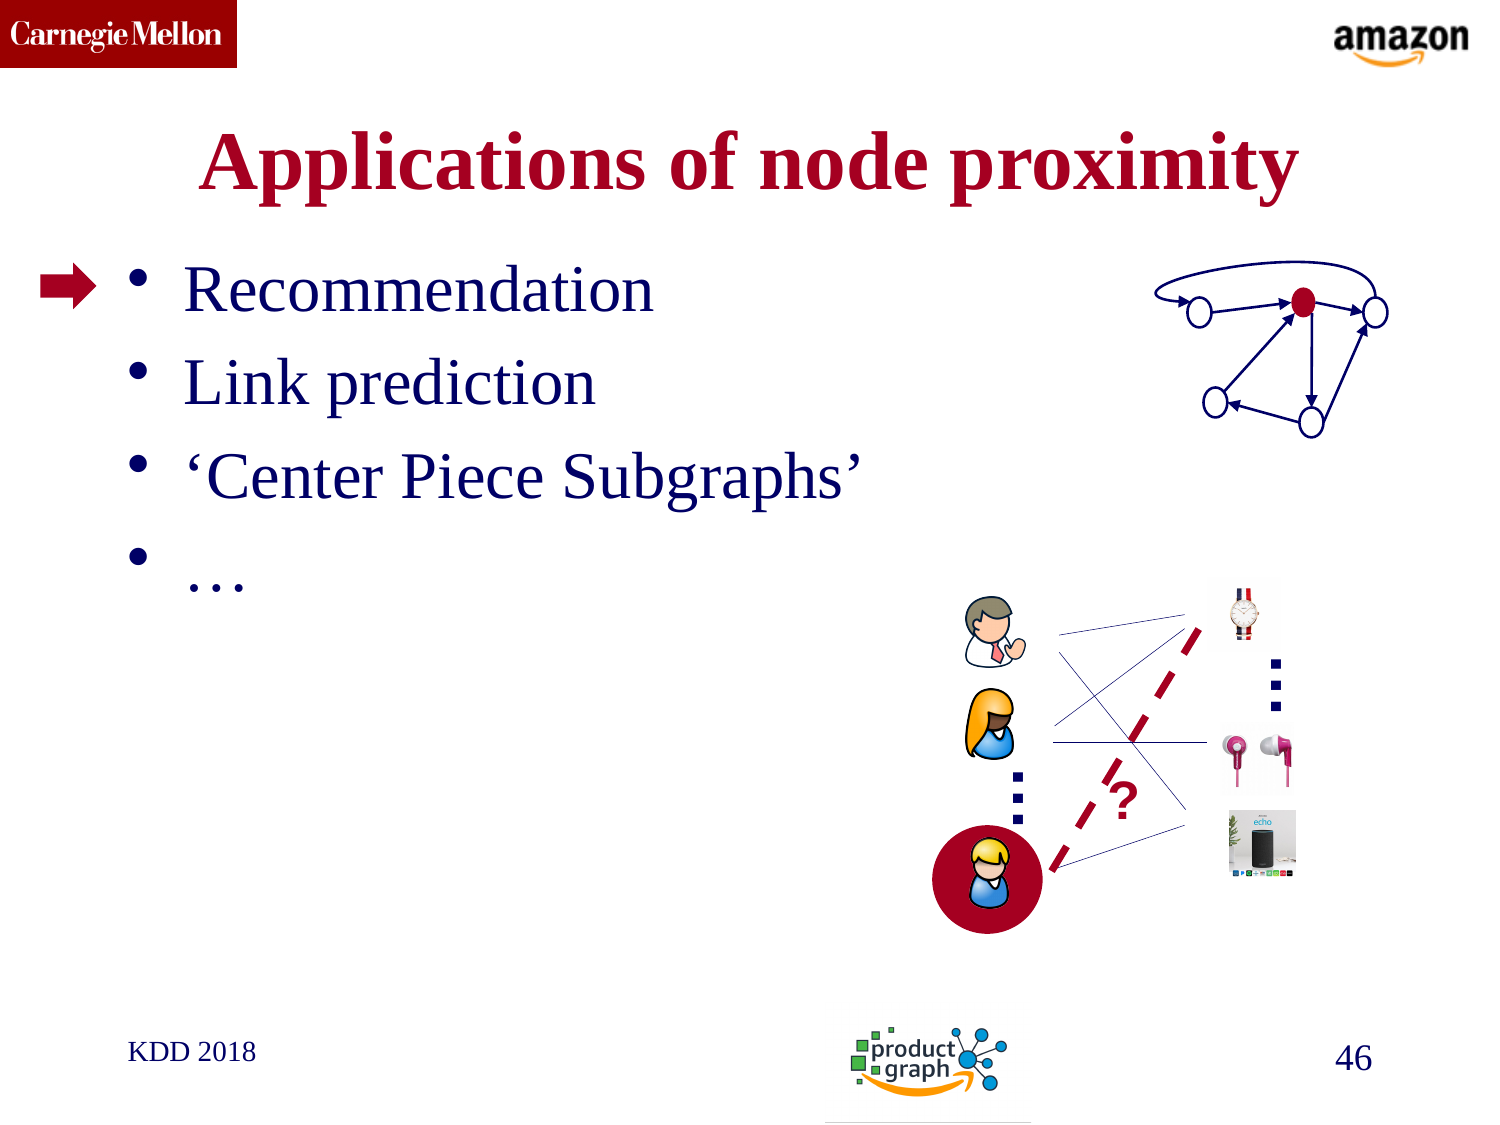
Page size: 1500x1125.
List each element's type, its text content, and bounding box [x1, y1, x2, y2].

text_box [1051, 614, 1208, 872]
title Applications of node proximity [112, 99, 1388, 213]
slide_number KDD 2018 [112, 1024, 426, 1101]
picture [0, 0, 237, 68]
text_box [1187, 287, 1388, 438]
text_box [854, 577, 1346, 910]
picture [1322, 4, 1484, 88]
slide_number 46 [1074, 1024, 1388, 1101]
text_box [40, 262, 97, 310]
list Recommendation Link prediction ‘Center Piece Subgraphs’ … [112, 237, 1388, 1001]
